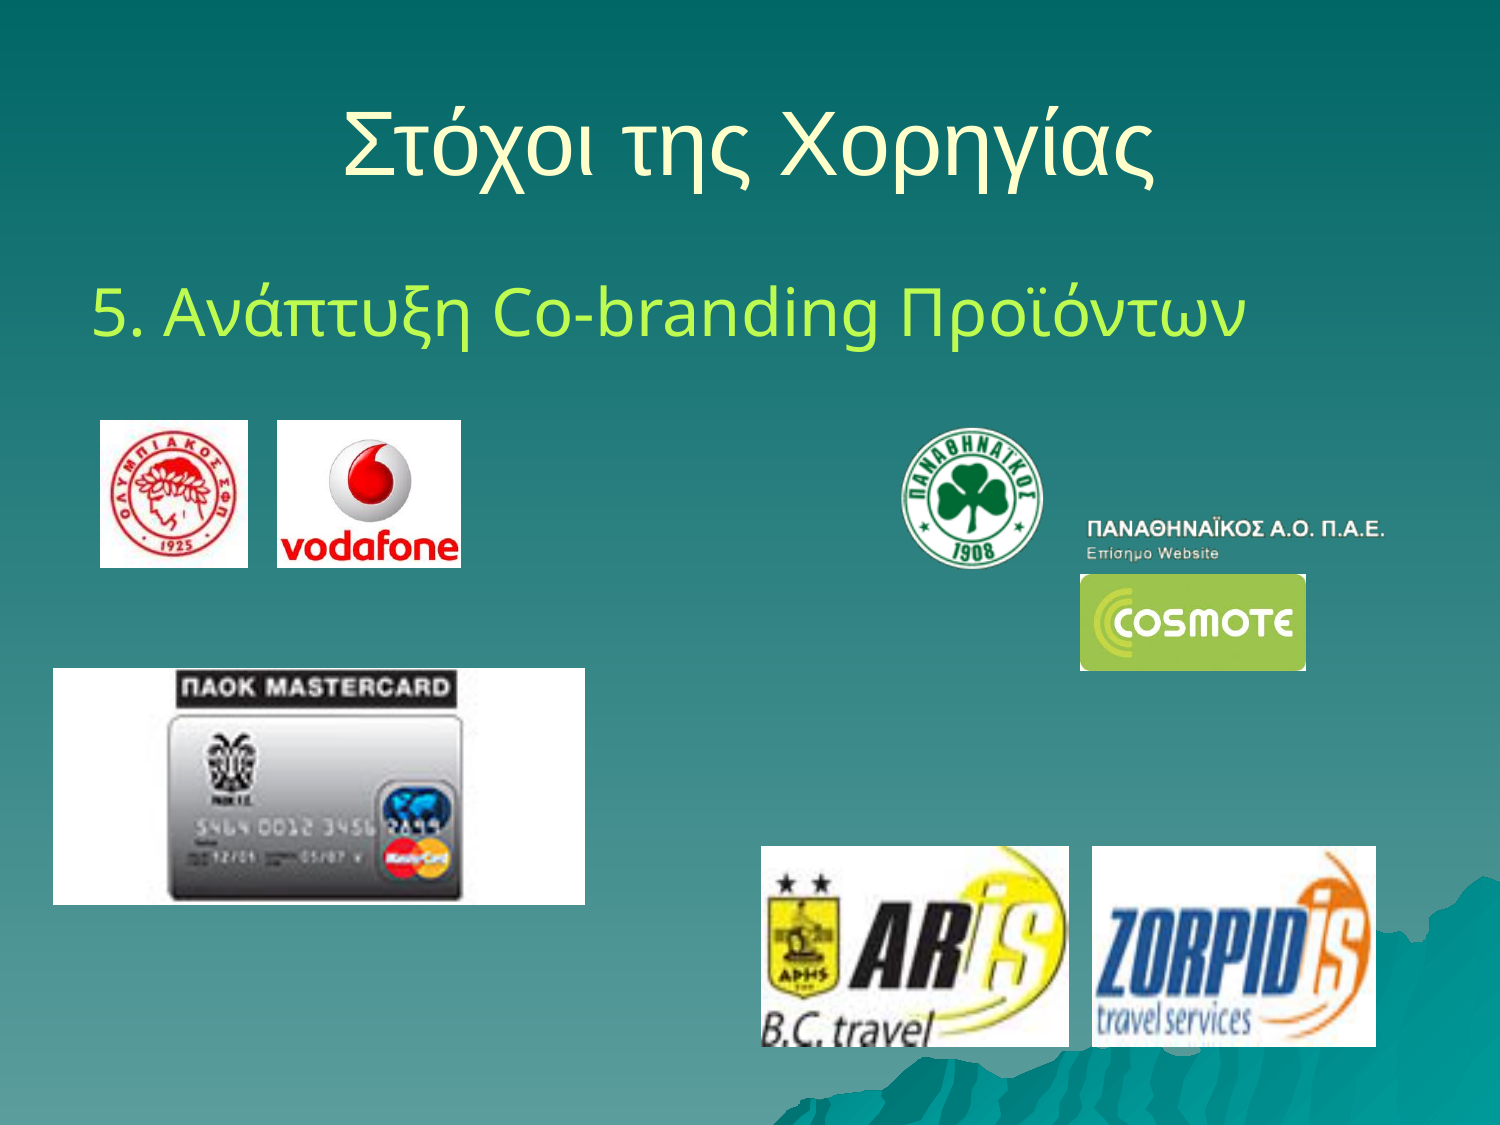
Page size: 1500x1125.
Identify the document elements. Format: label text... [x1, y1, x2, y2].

title Στόχοι της Χορηγίας [74, 45, 1426, 233]
picture [52, 668, 585, 906]
picture [761, 845, 1069, 1048]
picture [277, 420, 461, 568]
picture [866, 420, 1500, 672]
picture [1092, 845, 1376, 1048]
list 5. Ανάπτυξη Co-branding Προϊόντων [74, 262, 1426, 1006]
picture [100, 420, 248, 568]
